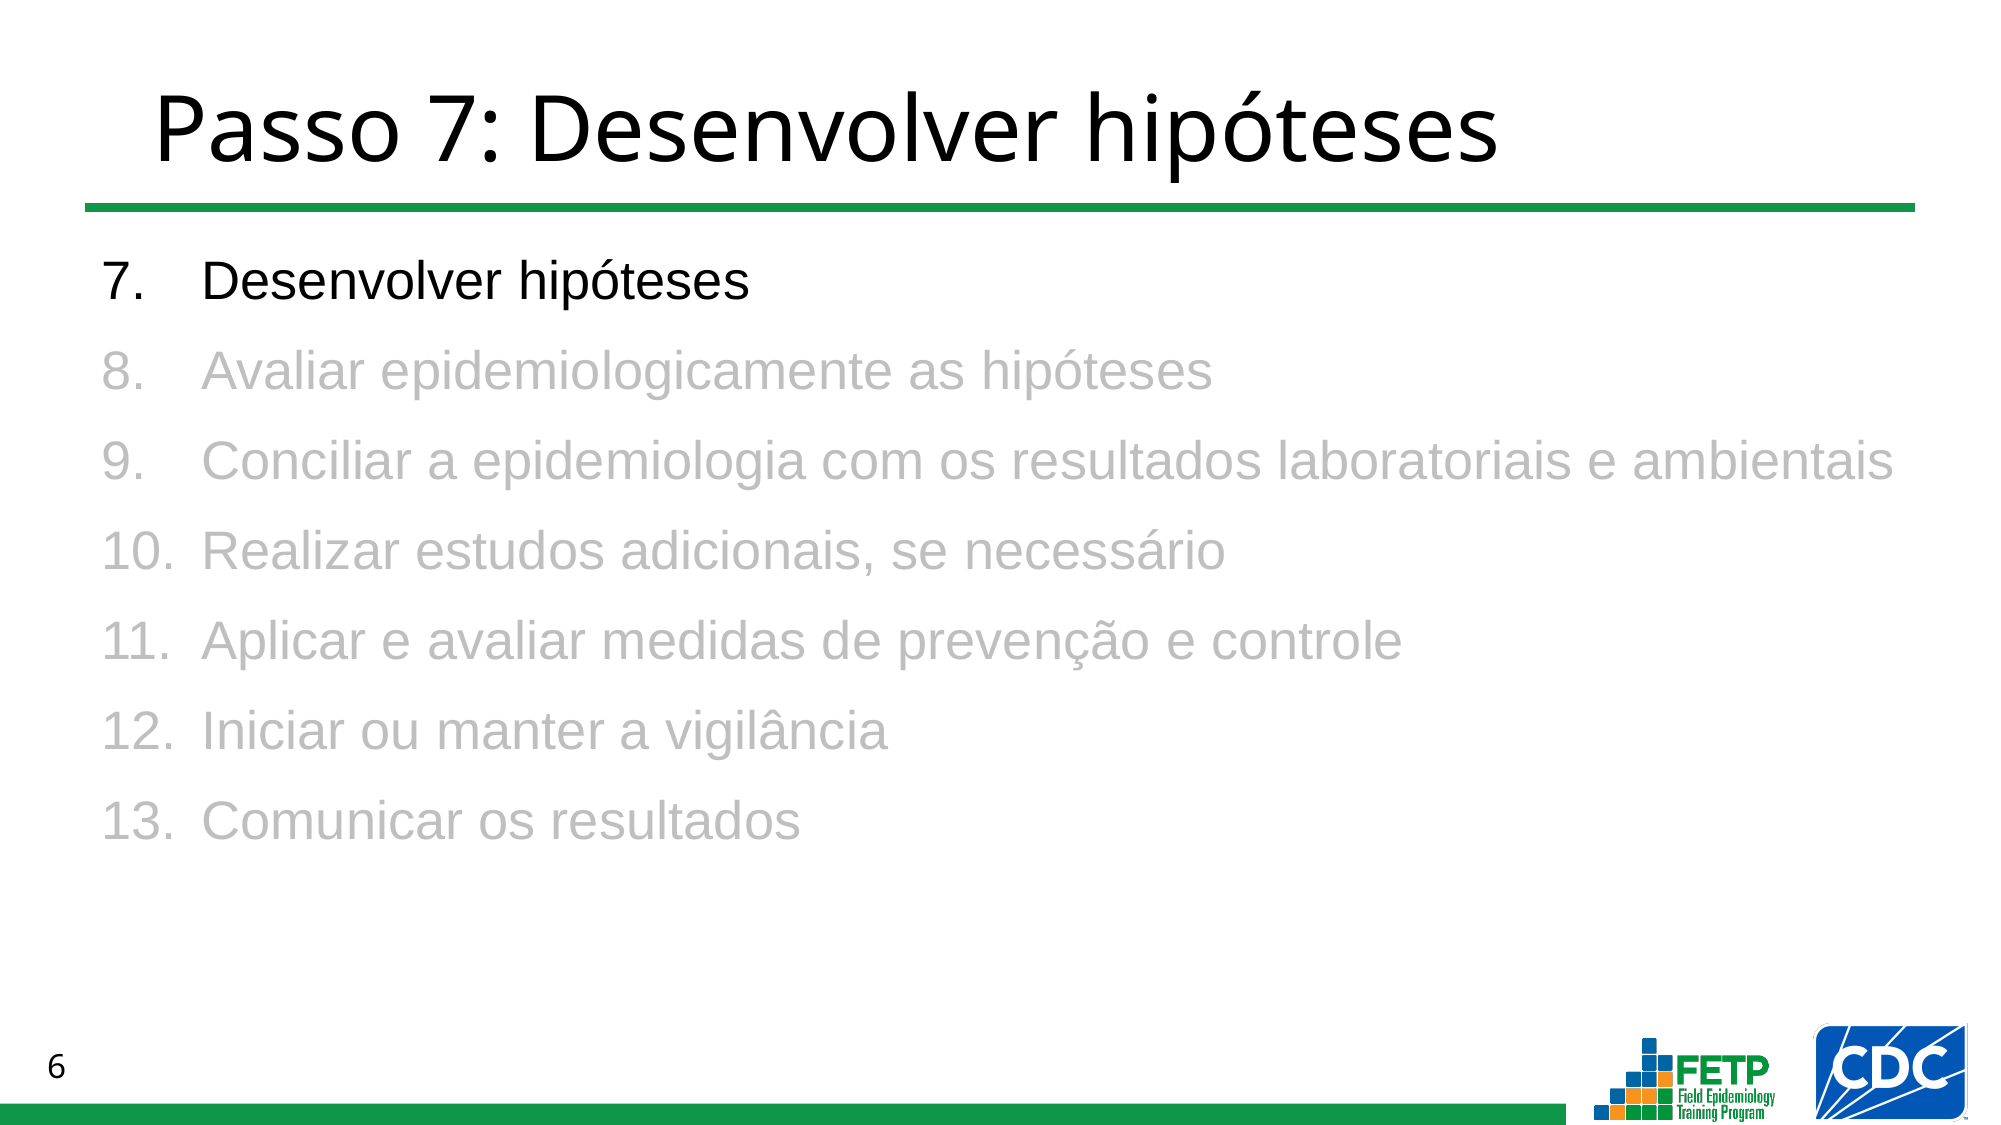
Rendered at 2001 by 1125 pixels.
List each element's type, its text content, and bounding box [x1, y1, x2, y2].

picture [1813, 1023, 1968, 1122]
picture [1594, 1038, 1775, 1122]
text_box Desenvolver hipóteses Avaliar epidemiologicamente as hipóteses Conciliar a epidemiologia com os resultados laboratoriais e ambientais Realizar estudos adicionais, se necessário Aplicar e avaliar medidas de prevenção e controle Iniciar ou manter a vigilância Comunicar os resultados [86, 237, 1985, 968]
title Passo 7: Desenvolver hipóteses [137, 75, 1863, 207]
